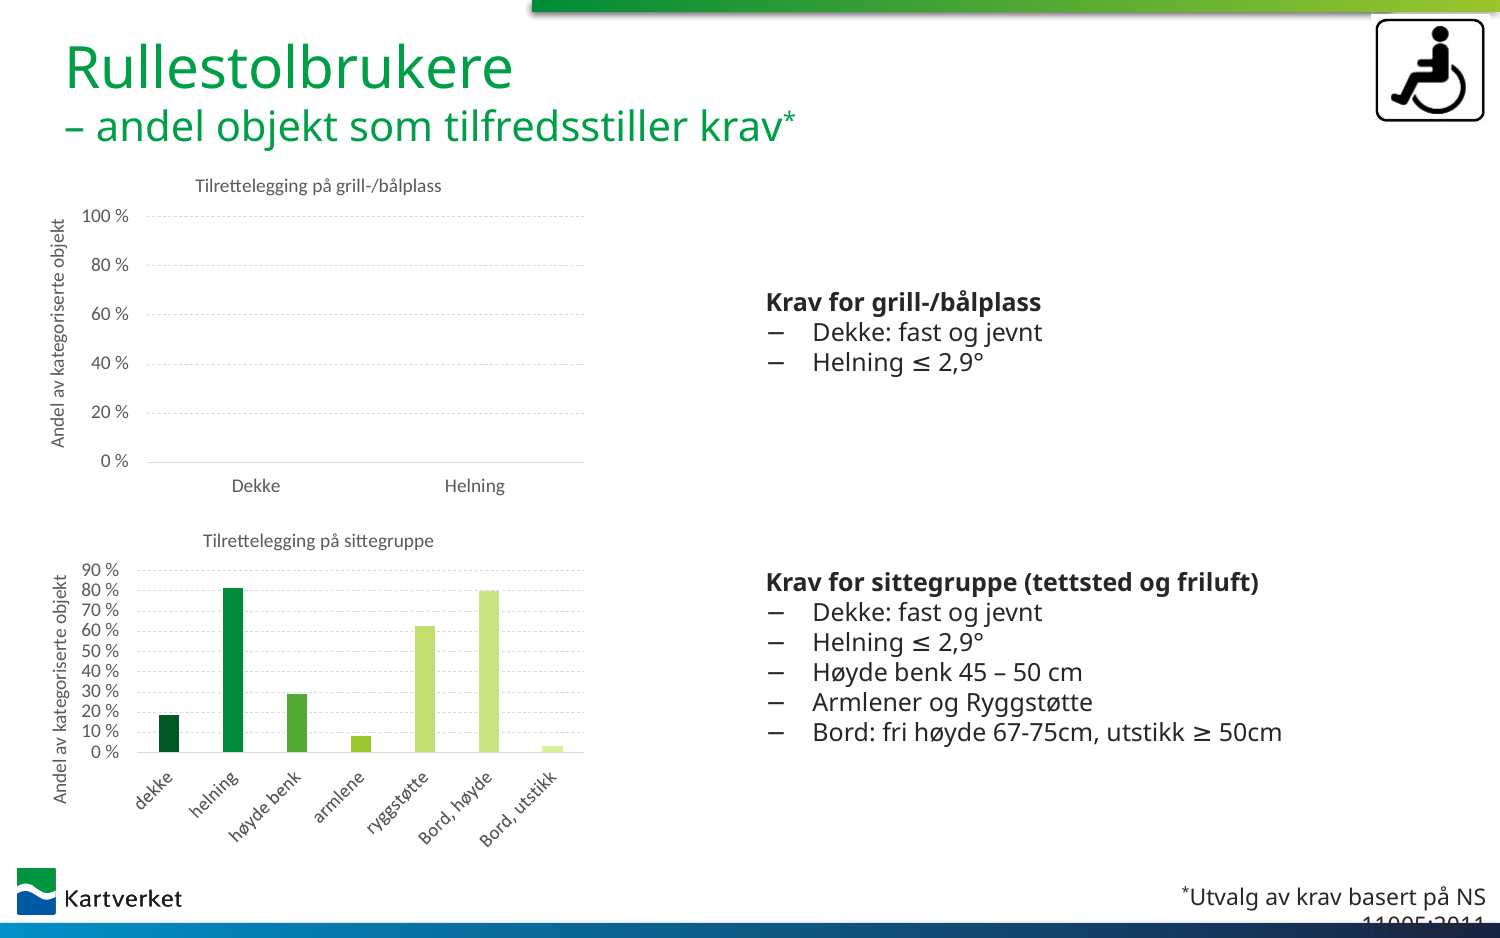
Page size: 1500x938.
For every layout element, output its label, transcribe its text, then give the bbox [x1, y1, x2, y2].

picture [41, 520, 596, 859]
text_box Rullestolbrukere – andel objekt som tilfredsstiller krav* [49, 14, 1431, 158]
text_box *Utvalg av krav basert på NS 11005:2011 [1068, 873, 1500, 938]
text_box Krav for sittegruppe (tettsted og friluft) Dekke: fast og jevnt Helning ≤ 2,9° Høyde benk 45 – 50 cm Armlener og Ryggstøtte Bord: fri høyde 67-75cm, utstikk ≥ 50cm [750, 559, 1500, 754]
text_box Krav for grill-/bålplass Dekke: fast og jevnt Helning ≤ 2,9° [750, 279, 1452, 384]
picture [1371, 13, 1491, 127]
picture [41, 166, 596, 505]
